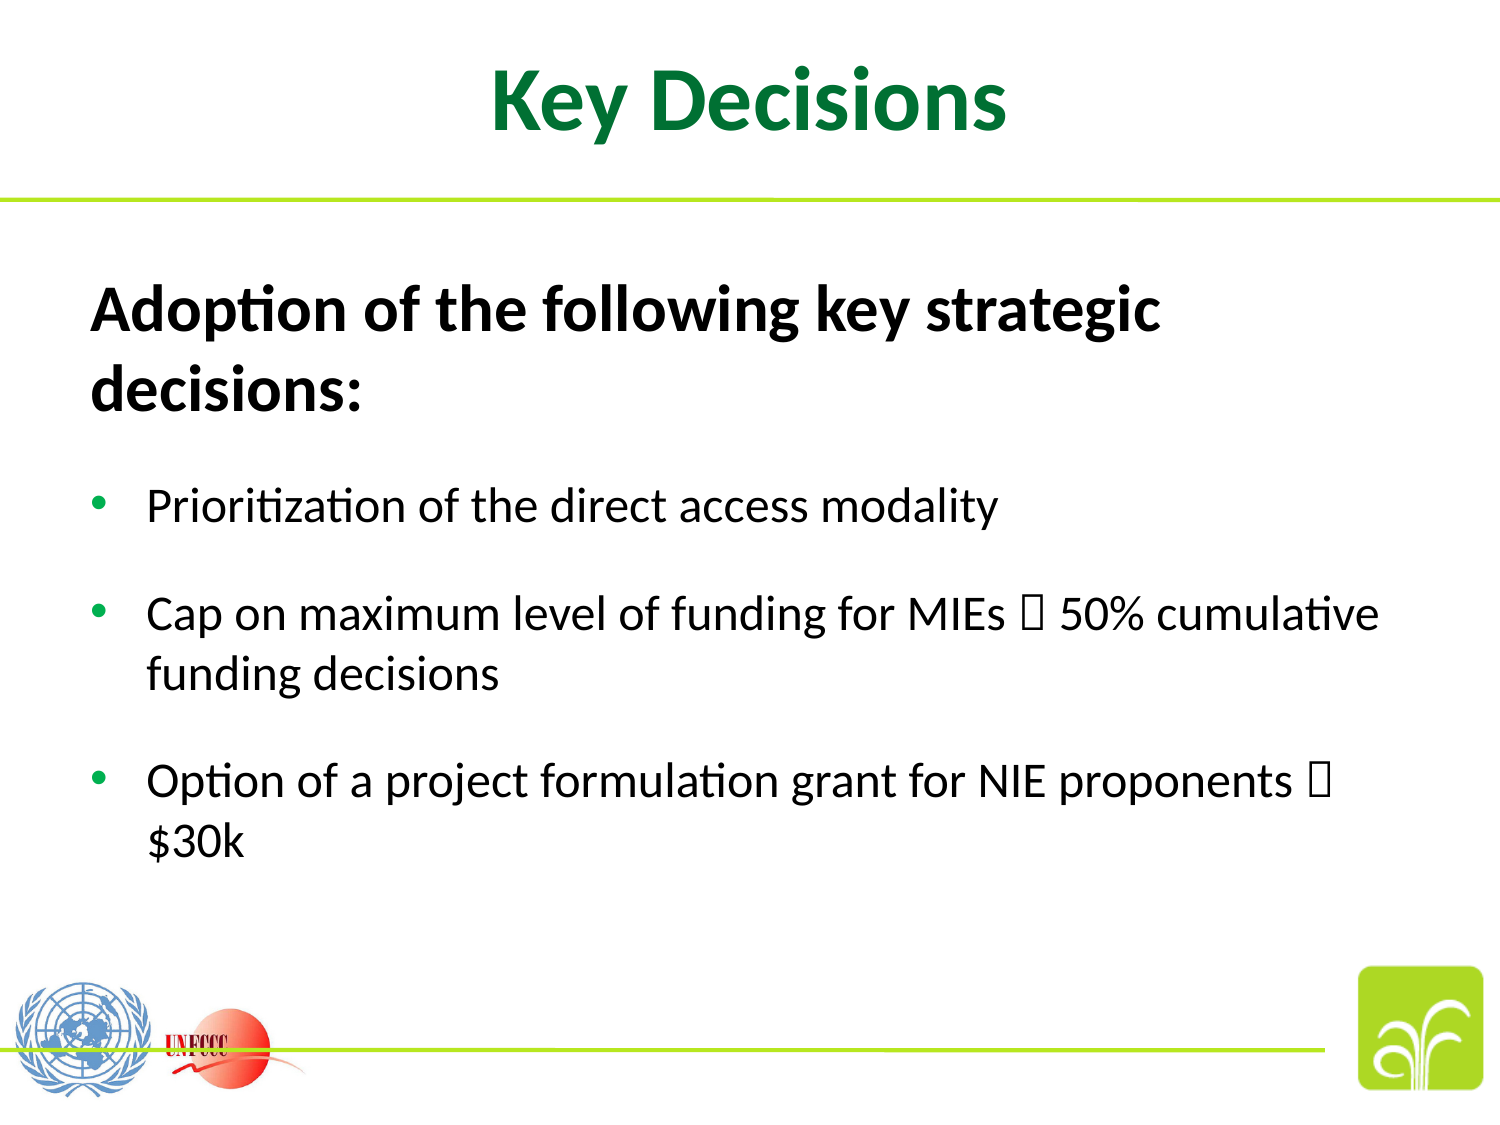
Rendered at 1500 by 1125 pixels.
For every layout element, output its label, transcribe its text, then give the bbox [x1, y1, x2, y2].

title Key Decisions [74, 0, 1426, 188]
picture [12, 974, 313, 1047]
picture [1324, 948, 1500, 1105]
picture [12, 1053, 313, 1107]
list Adoption of the following key strategic decisions: Prioritization of the direct access modality Cap on maximum level of funding for MIEs  50% cumulative funding decisions Option of a project formulation grant for NIE proponents  $30k [74, 257, 1426, 1026]
